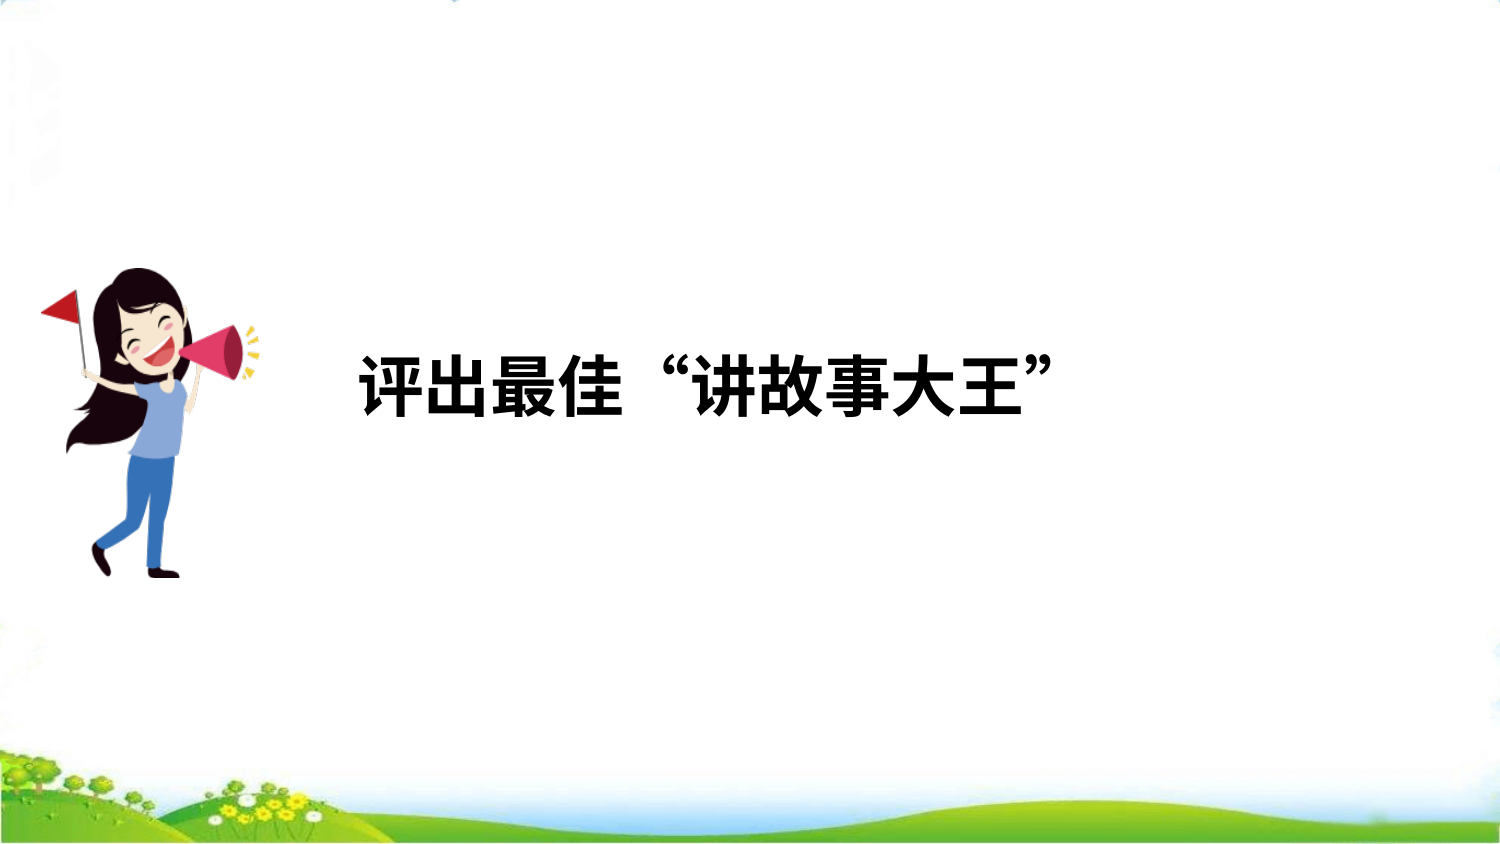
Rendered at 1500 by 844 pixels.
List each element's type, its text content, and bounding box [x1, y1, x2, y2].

text_box 评出最佳“讲故事大王” [312, 339, 1140, 431]
picture [0, 0, 1500, 844]
